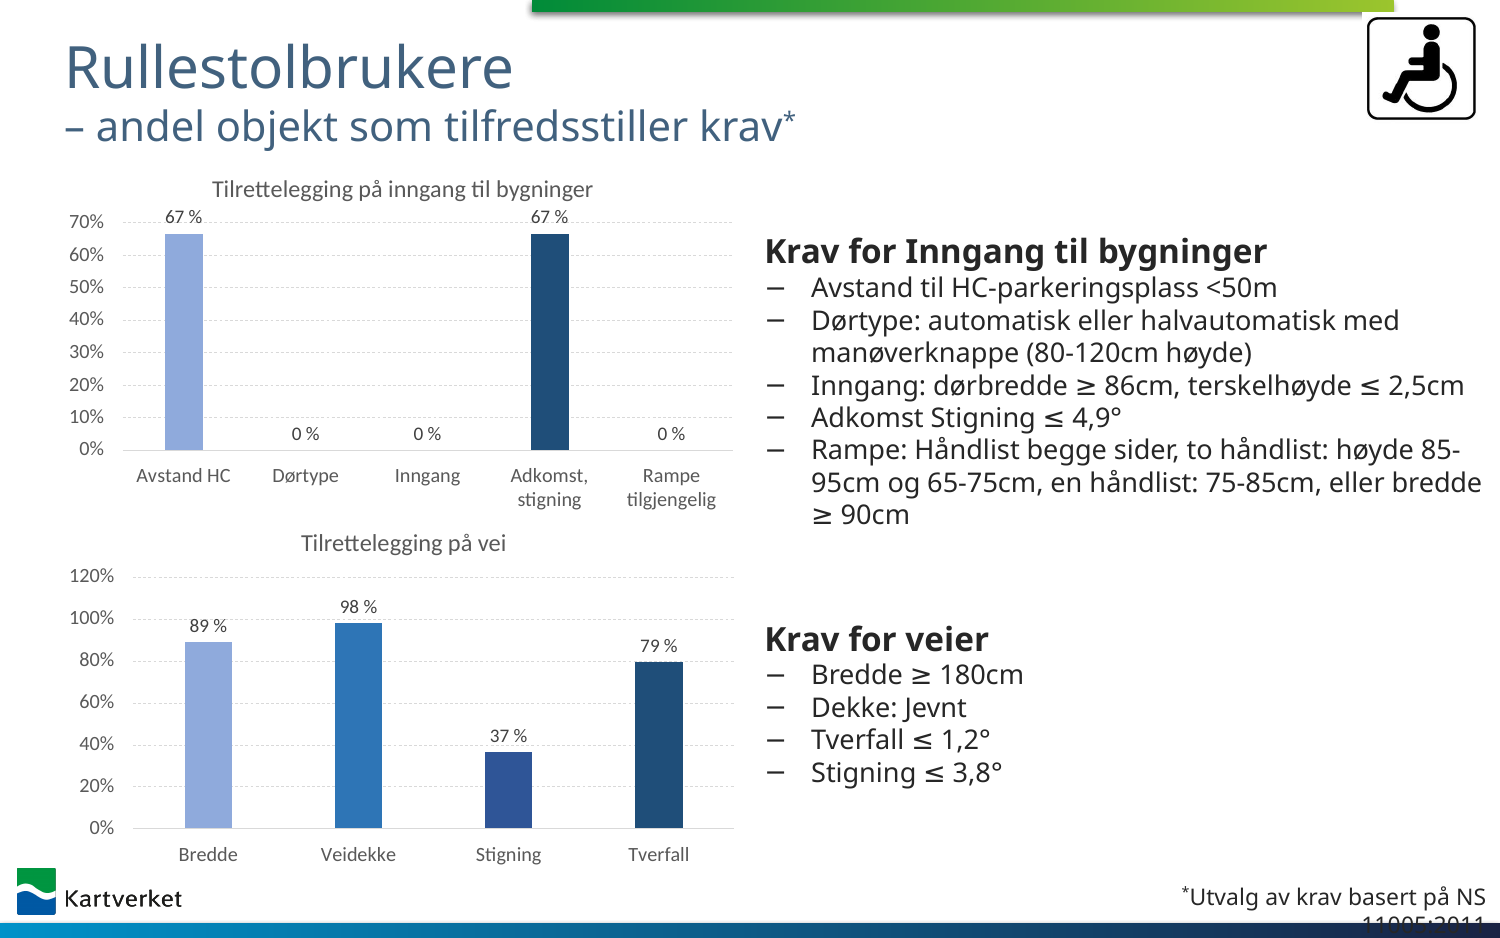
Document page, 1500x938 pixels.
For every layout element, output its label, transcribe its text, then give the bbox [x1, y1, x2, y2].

picture [62, 166, 744, 519]
text_box Krav for veier Bredde ≥ 180cm Dekke: Jevnt Tverfall ≤ 1,2° Stigning ≤ 3,8° [749, 610, 1500, 795]
text_box Krav for Inngang til bygninger Avstand til HC-parkeringsplass <50m Dørtype: automatisk eller halvautomatisk med manøverknappe (80-120cm høyde) Inngang: dørbredde ≥ 86cm, terskelhøyde ≤ 2,5cm Adkomst Stigning ≤ 4,9° Rampe: Håndlist begge sider, to håndlist: høyde 85-95cm og 65-75cm, en håndlist: 75-85cm, eller bredde ≥ 90cm [749, 223, 1500, 538]
text_box *Utvalg av krav basert på NS 11005:2011 [1068, 873, 1500, 938]
picture [1362, 12, 1481, 126]
text_box Rullestolbrukere – andel objekt som tilfredsstiller krav* [49, 25, 1431, 158]
picture [62, 520, 746, 874]
